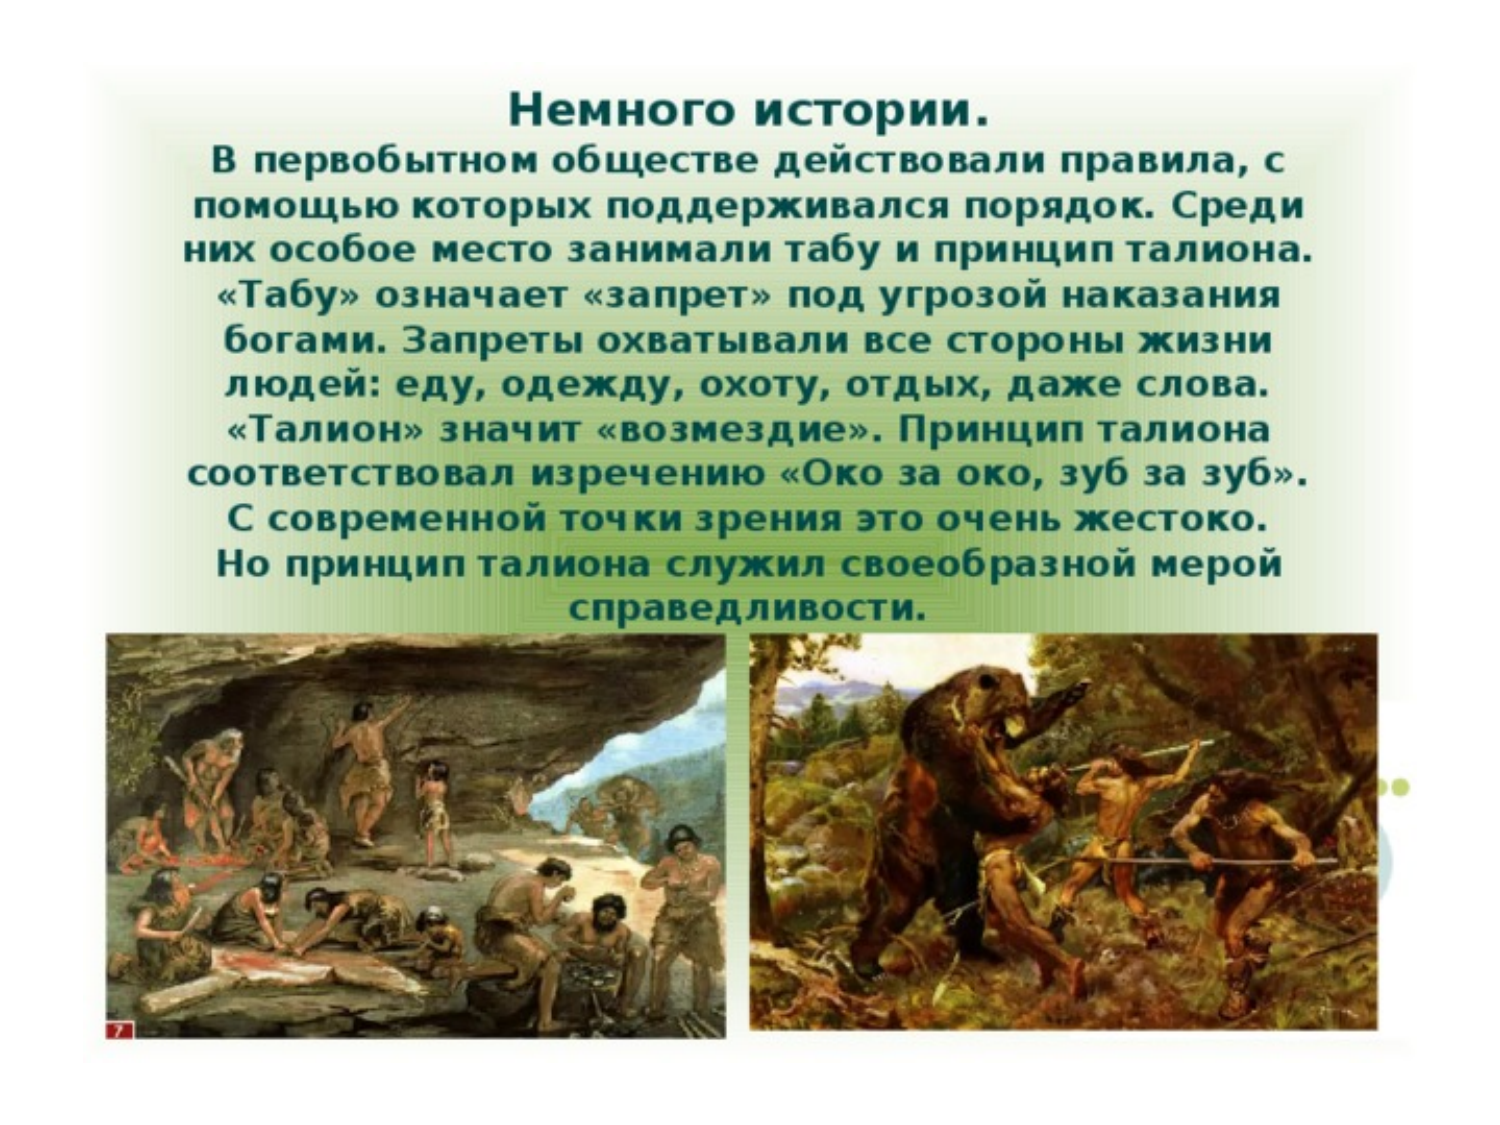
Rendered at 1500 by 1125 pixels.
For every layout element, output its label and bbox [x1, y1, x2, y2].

picture [83, 62, 1417, 1063]
